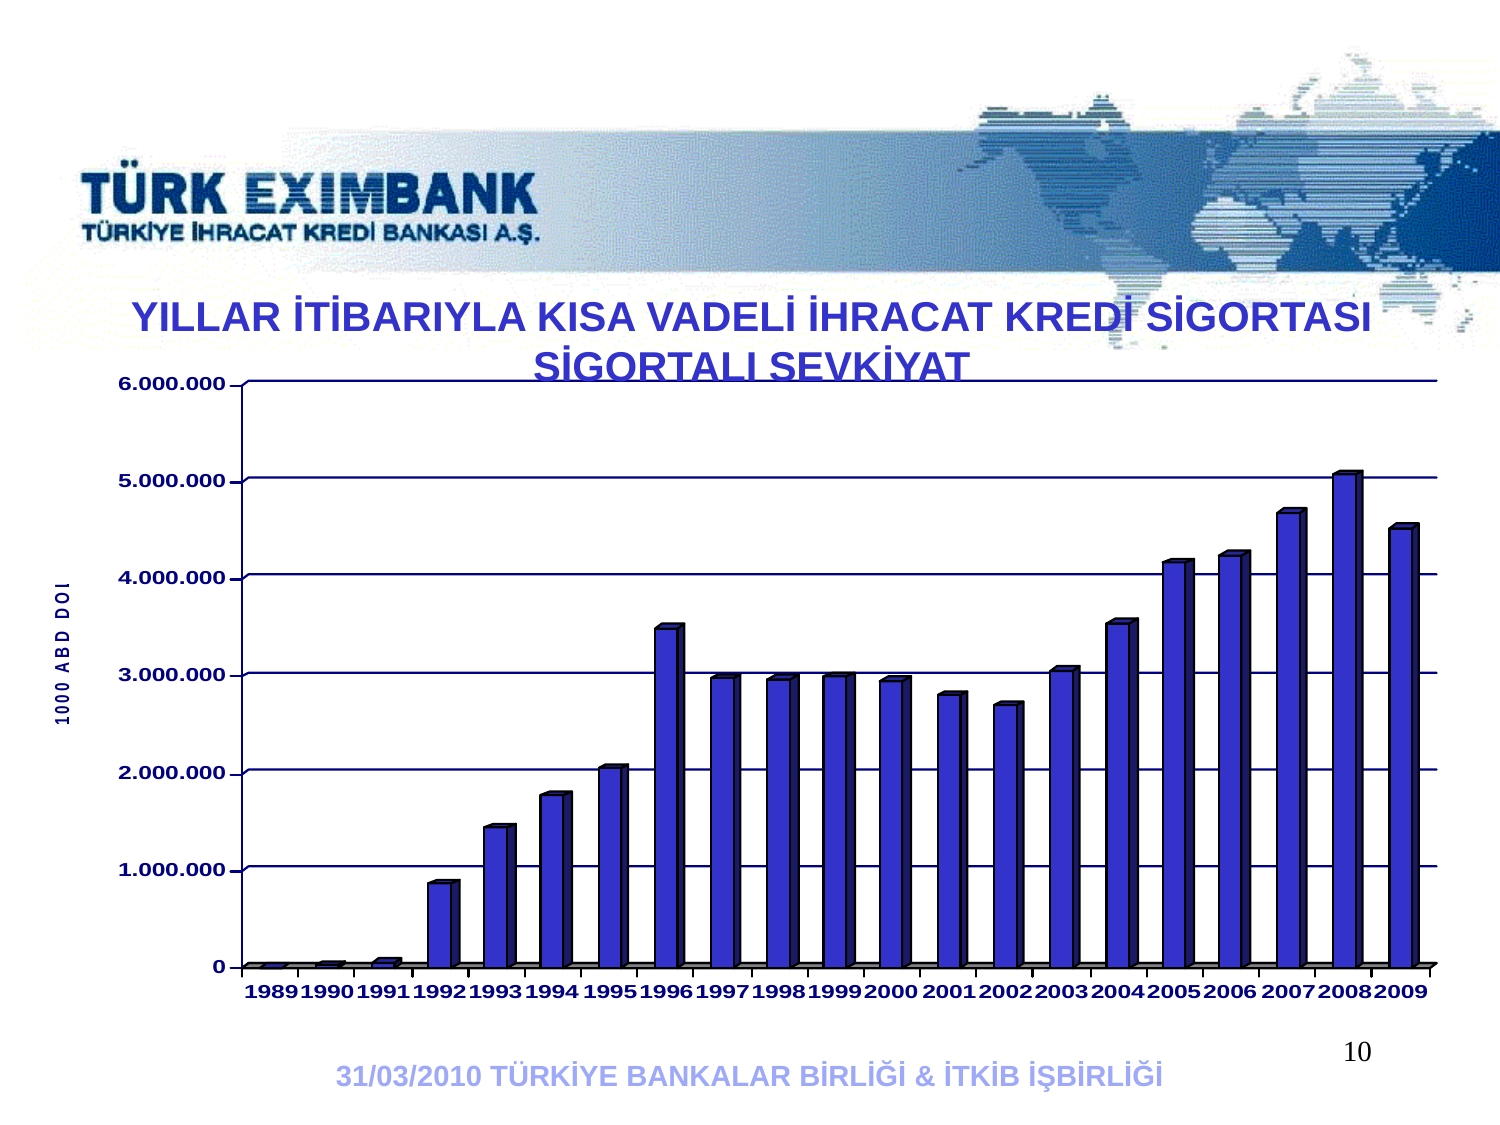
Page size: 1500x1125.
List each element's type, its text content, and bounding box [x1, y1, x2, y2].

slide_number 10 [1074, 1063, 1388, 1101]
text_box YILLAR İTİBARIYLA KISA VADELİ İHRACAT KREDİ SİGORTASI SİGORTALI SEVKİYAT [116, 281, 1388, 326]
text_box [34, 327, 1473, 1054]
footer 31/03/2010 TÜRKİYE BANKALAR BİRLİĞİ & İTKİB İŞBİRLİĞİ [304, 1063, 1196, 1125]
